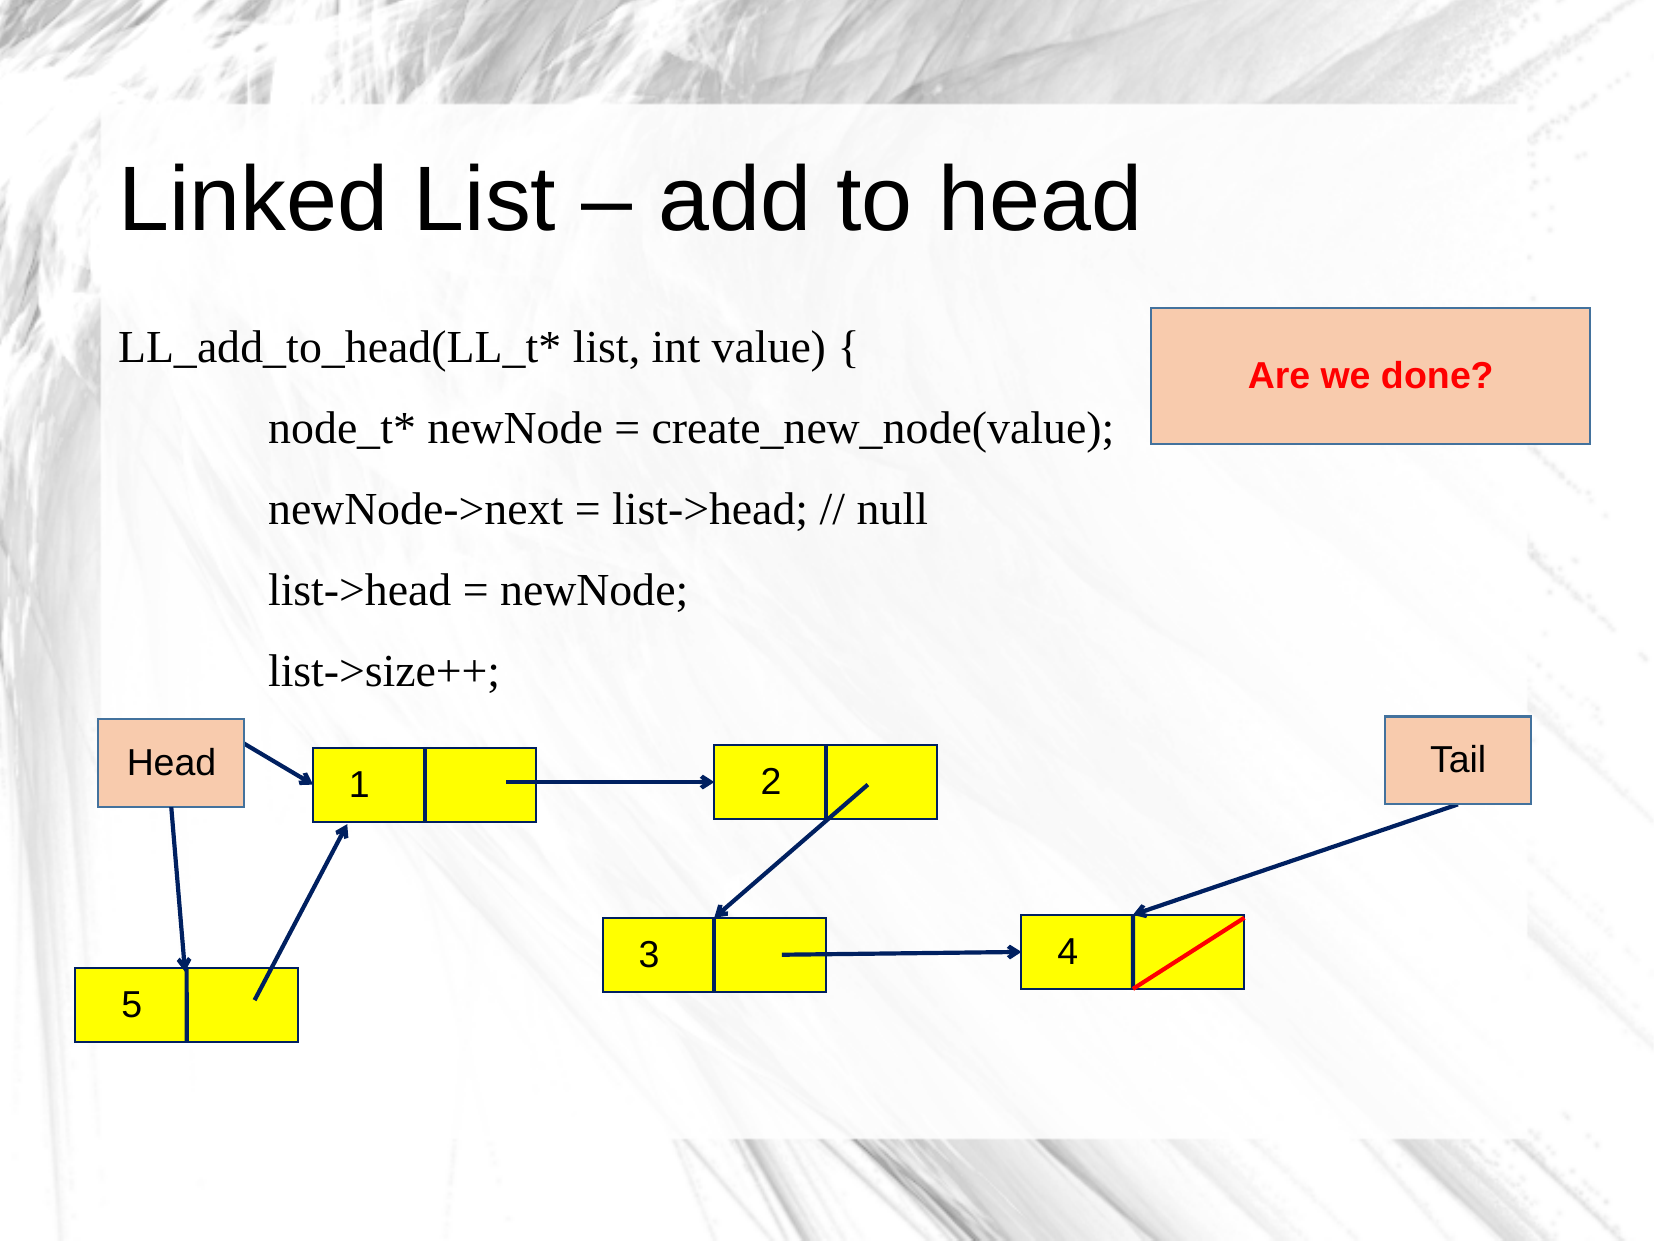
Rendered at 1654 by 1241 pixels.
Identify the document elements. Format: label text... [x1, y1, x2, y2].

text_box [781, 951, 1021, 955]
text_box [171, 807, 185, 972]
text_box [1132, 804, 1458, 915]
title Linked List – add to head [118, 112, 1506, 281]
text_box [254, 824, 348, 1001]
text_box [1132, 917, 1245, 989]
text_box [714, 745, 938, 820]
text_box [714, 784, 868, 918]
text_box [313, 747, 537, 822]
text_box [602, 917, 826, 992]
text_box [1021, 914, 1245, 989]
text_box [240, 741, 314, 785]
picture [0, 0, 1654, 1241]
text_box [75, 967, 299, 1042]
text_box Head [98, 719, 245, 808]
list LL_add_to_head(LL_t* list, int value) { node_t* newNode = create_new_node(value); newNode->next = list->head; // null list->head = newNode; list->size++; [118, 319, 1571, 1109]
text_box Are we done? [1151, 307, 1590, 445]
text_box Tail [1384, 716, 1532, 805]
